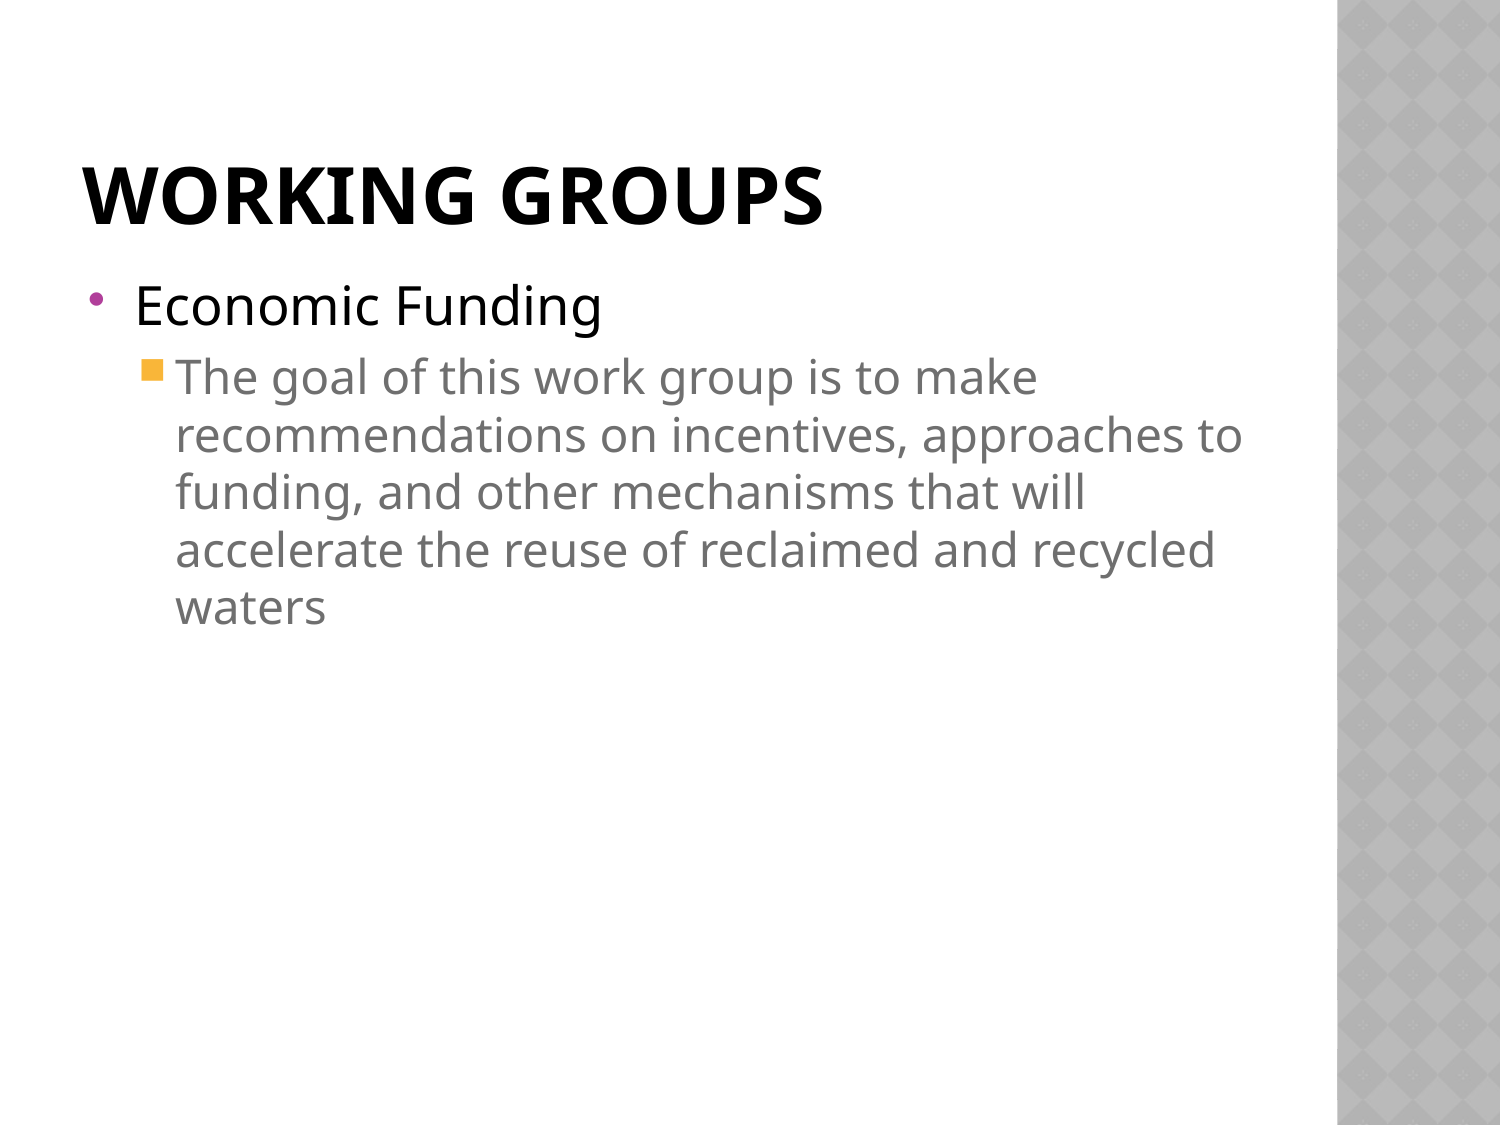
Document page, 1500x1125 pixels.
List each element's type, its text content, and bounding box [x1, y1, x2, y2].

title Working Groups [75, 52, 1263, 240]
list Economic Funding The goal of this work group is to make recommendations on incentives, approaches to funding, and other mechanisms that will accelerate the reuse of reclaimed and recycled waters [75, 264, 1263, 1059]
